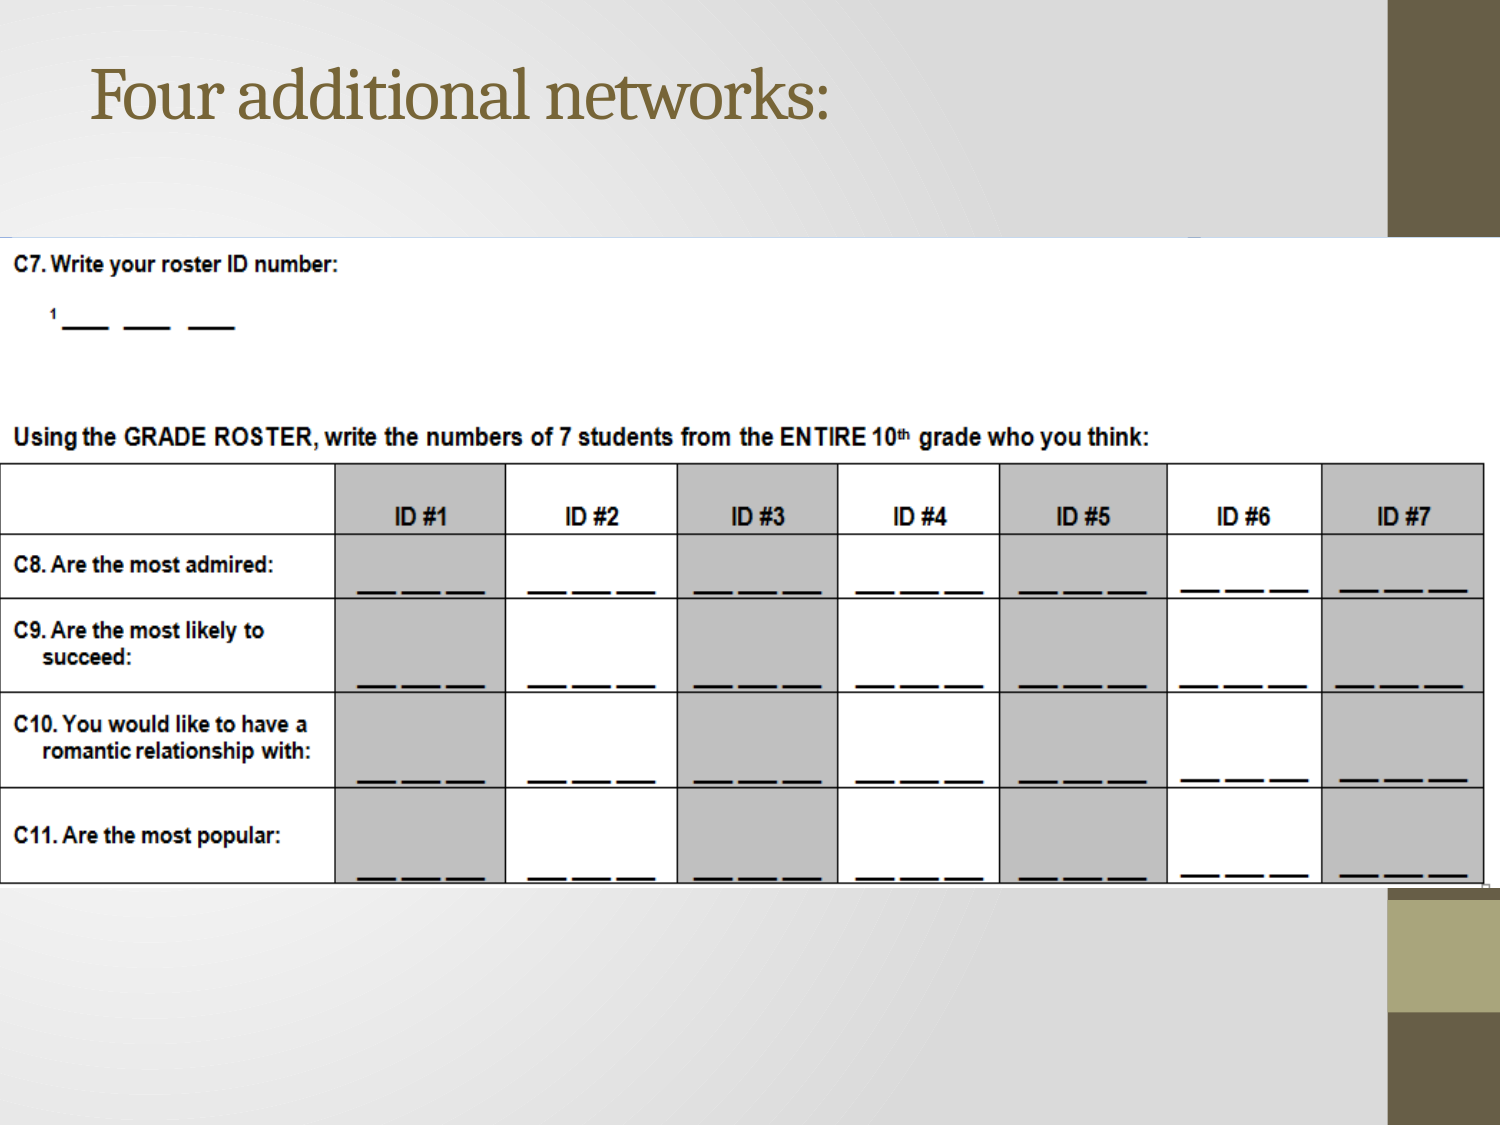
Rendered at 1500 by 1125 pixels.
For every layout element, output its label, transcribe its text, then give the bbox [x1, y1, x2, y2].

picture [0, 236, 1500, 889]
text_box Four additional networks: [74, 37, 1500, 188]
